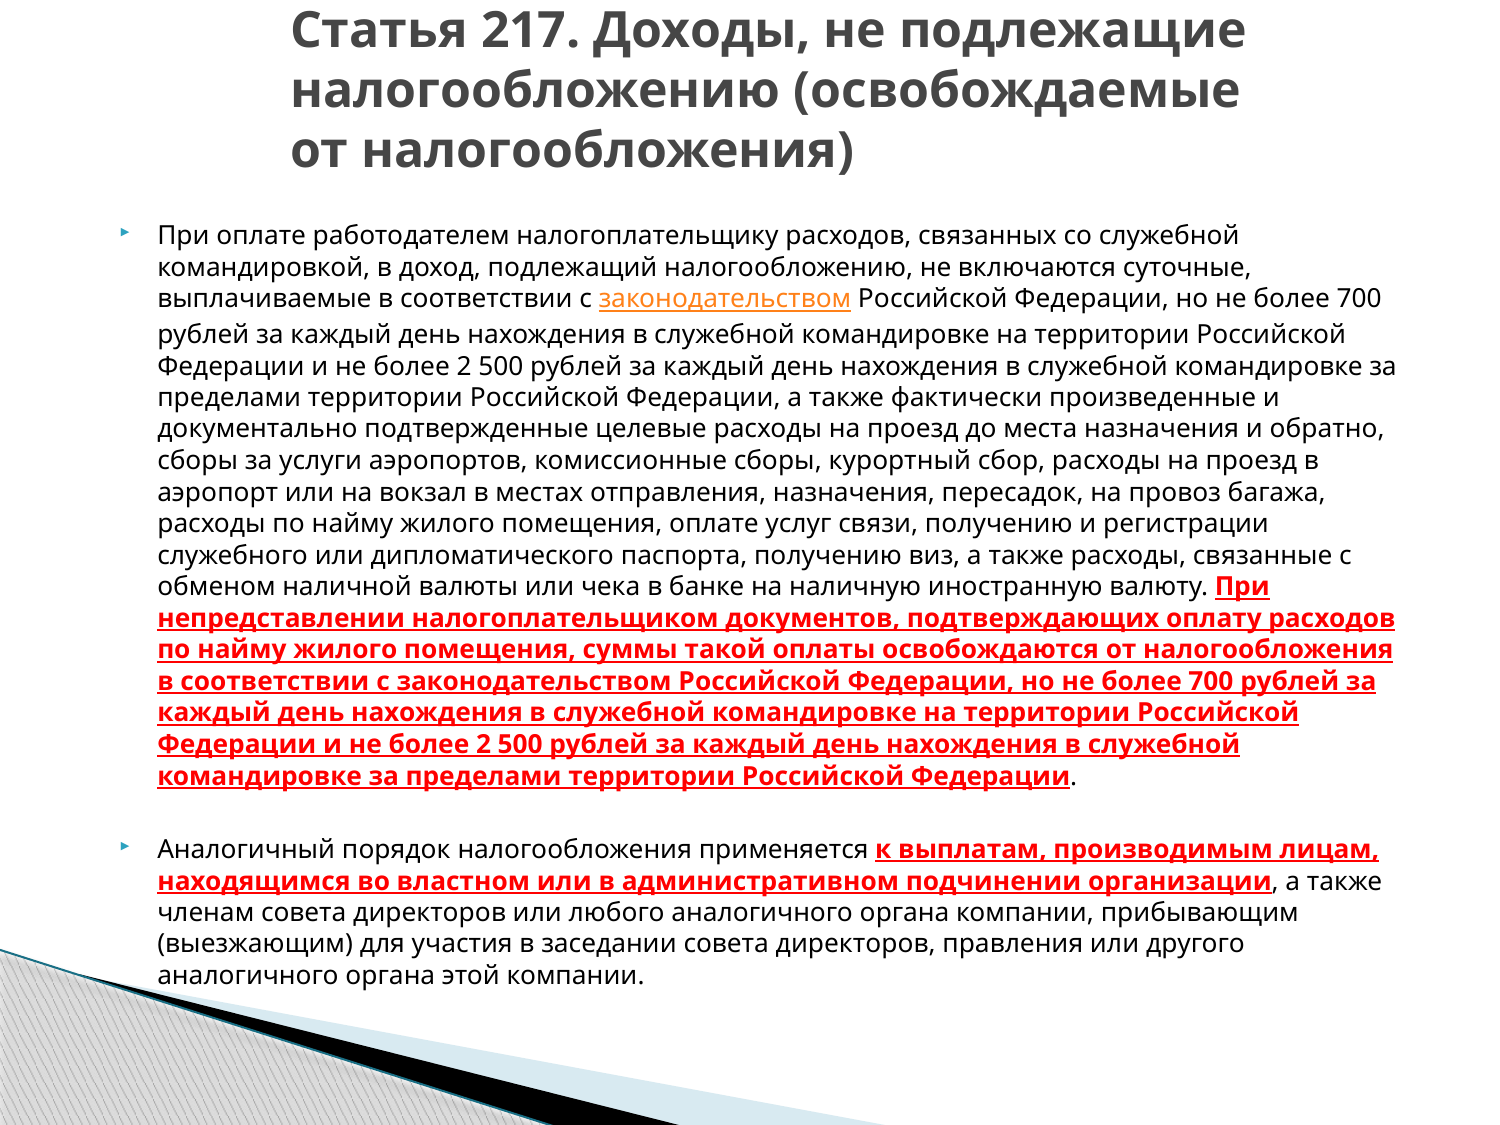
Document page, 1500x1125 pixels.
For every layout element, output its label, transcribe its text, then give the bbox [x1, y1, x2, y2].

title Статья 217. Доходы, не подлежащие налогообложению (освобождаемые от налогообложения) [275, 35, 1288, 200]
list При оплате работодателем налогоплательщику расходов, связанных со служебной командировкой, в доход, подлежащий налогообложению, не включаются суточные, выплачиваемые в соответствии с законодательством Российской Федерации, но не более 700 рублей за каждый день нахождения в служебной командировке на территории Российской Федерации и не более 2 500 рублей за каждый день нахождения в служебной командировке за пределами территории Российской Федерации, а также фактически произведенные и документально подтвержденные целевые расходы на проезд до места назначения и обратно, сборы за услуги аэропортов, комиссионные сборы, курортный сбор, расходы на проезд в аэропорт или на вокзал в местах отправления, назначения, пересадок, на провоз багажа, расходы по найму жилого помещения, оплате услуг связи, получению и регистрации служебного или дипломатического паспорта, получению виз, а также расходы, связанные с обменом наличной валюты или чека в банке на наличную иностранную валюту. При непредставлении налогоплательщиком документов, подтверждающих оплату расходов по найму жилого помещения, суммы такой оплаты освобождаются от налогообложения в соответствии с законодательством Российской Федерации, но не более 700 рублей за каждый день нахождения в служебной командировке на территории Российской Федерации и не более 2 500 рублей за каждый день нахождения в служебной командировке за пределами территории Российской Федерации. Аналогичный порядок налогообложения применяется к выплатам, производимым лицам, находящимся во властном или в административном подчинении организации, а также членам совета директоров или любого аналогичного органа компании, прибывающим (выезжающим) для участия в заседании совета директоров, правления или другого аналогичного органа этой компании. [88, 210, 1424, 1032]
